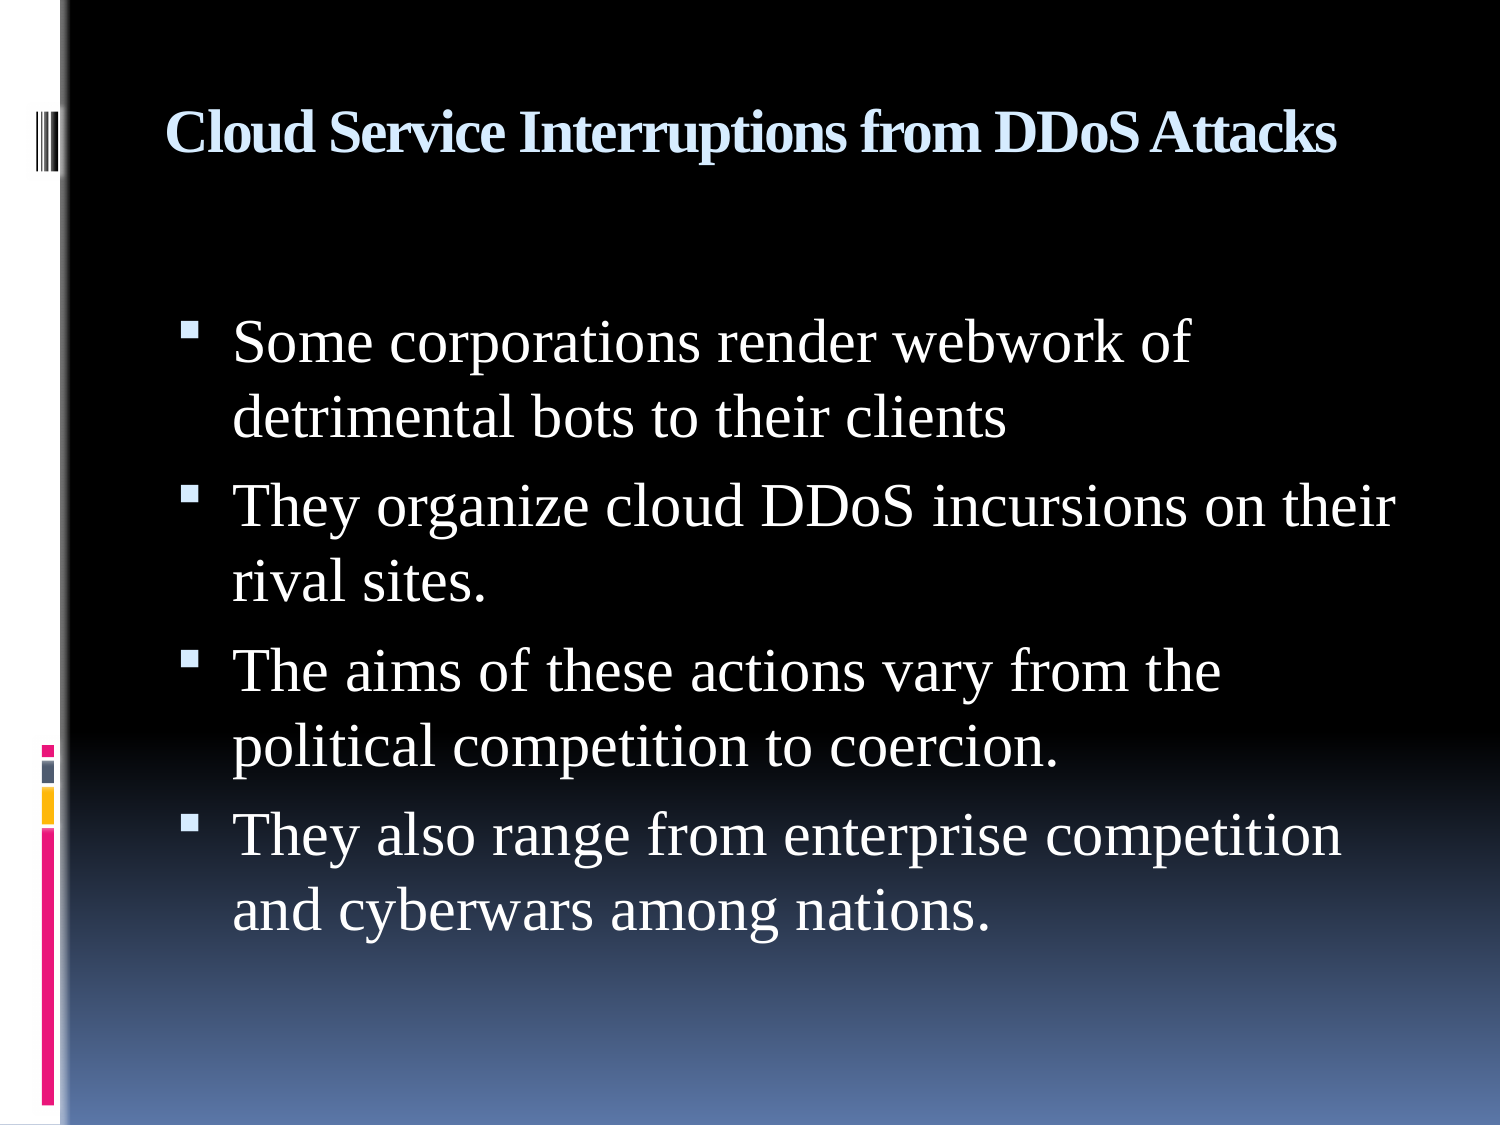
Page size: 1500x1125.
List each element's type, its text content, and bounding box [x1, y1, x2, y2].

list Some corporations render webwork of detrimental bots to their clients They organize cloud DDoS incursions on their rival sites. The aims of these actions vary from the political competition to coercion. They also range from enterprise competition and cyberwars among nations. [150, 292, 1425, 1043]
title Cloud Service Interruptions from DDoS Attacks [150, 83, 1425, 234]
